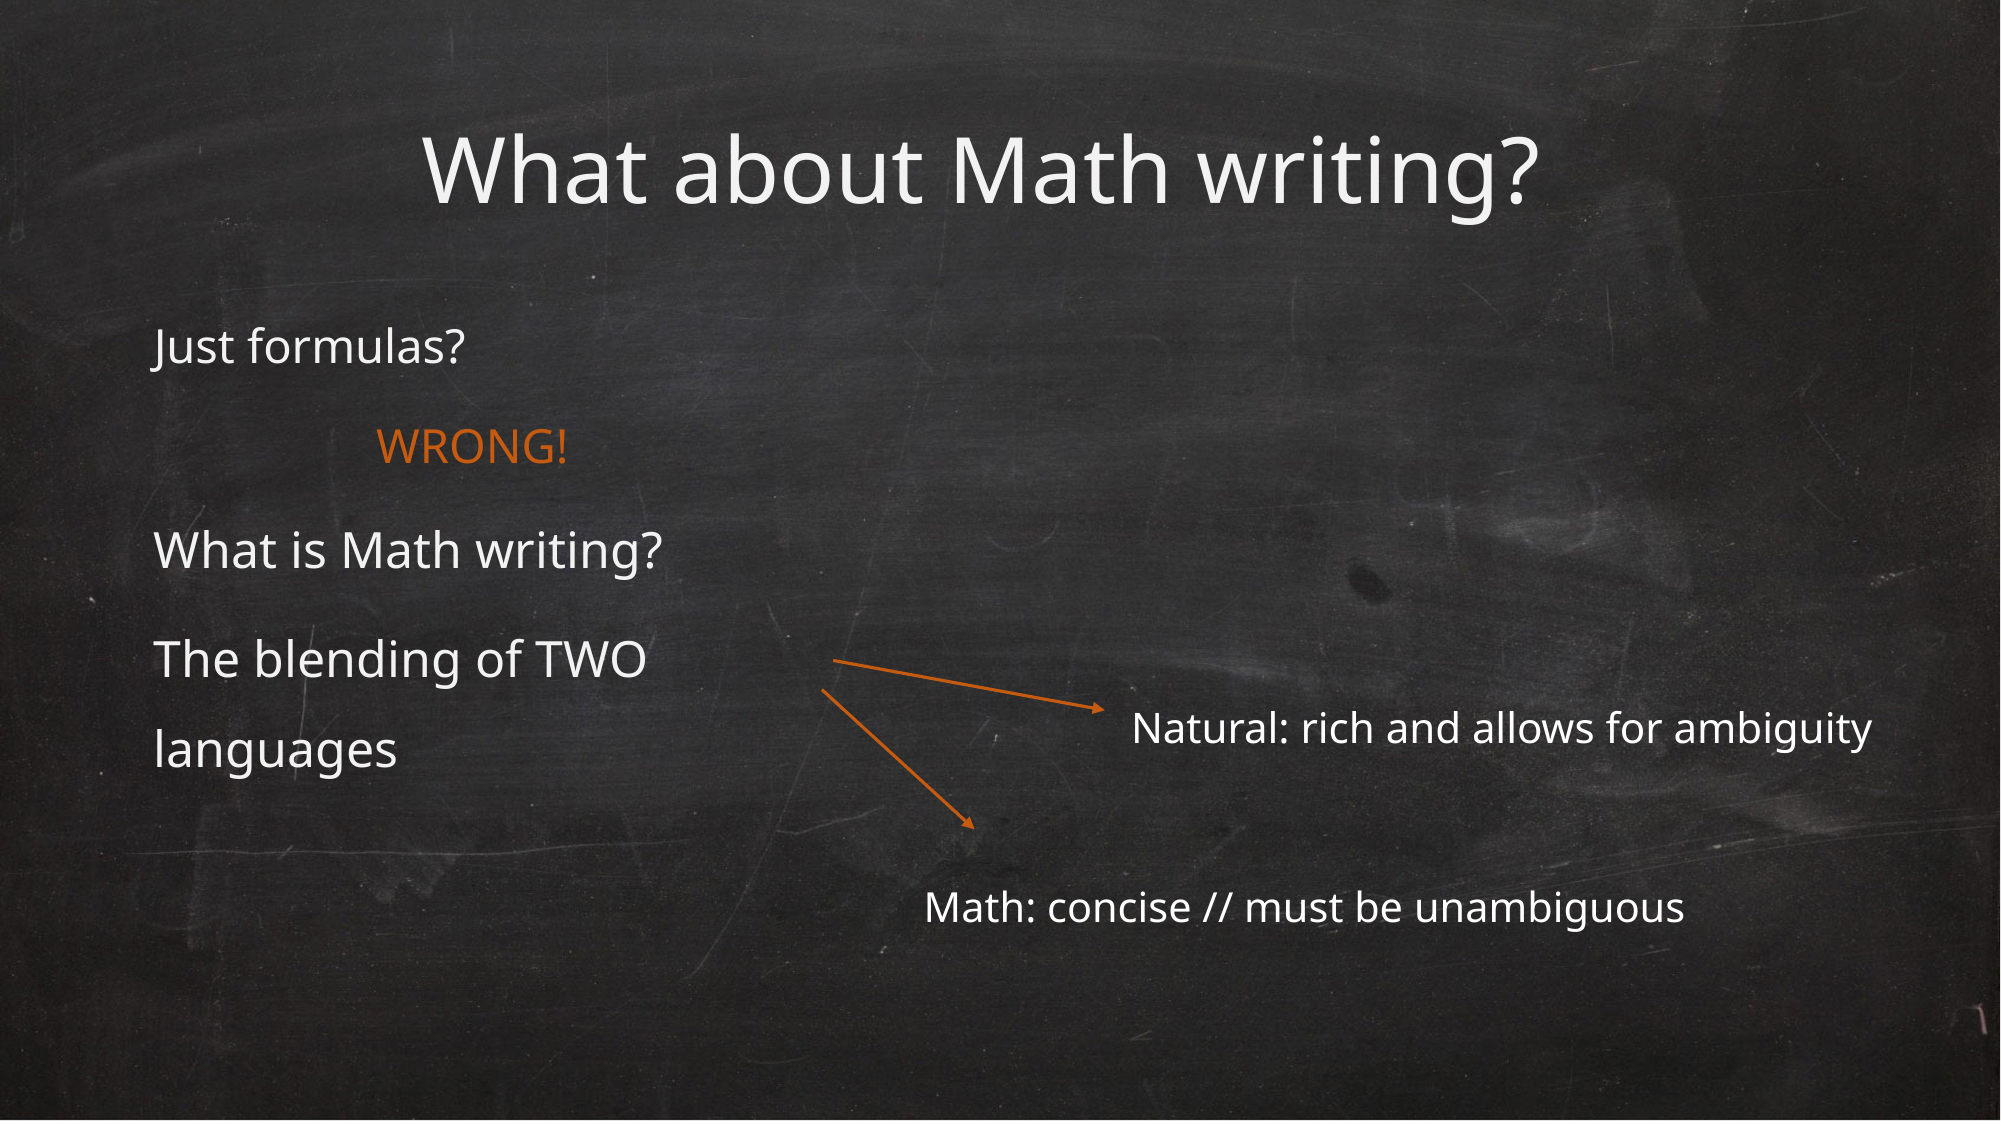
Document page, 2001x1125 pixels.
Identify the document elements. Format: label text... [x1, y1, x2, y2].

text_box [832, 660, 1105, 711]
text_box The blending of TWO languages [138, 589, 889, 690]
text_box WRONG! [361, 380, 666, 480]
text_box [821, 689, 975, 830]
picture [0, 0, 2001, 1125]
text_box What is Math writing? [138, 480, 889, 581]
text_box Math: concise // must be unambiguous [898, 879, 1712, 979]
subtitle Just formulas? [138, 281, 793, 381]
title What about Math writing? [231, 63, 1732, 232]
text_box Natural: rich and allows for ambiguity [1116, 700, 1930, 800]
